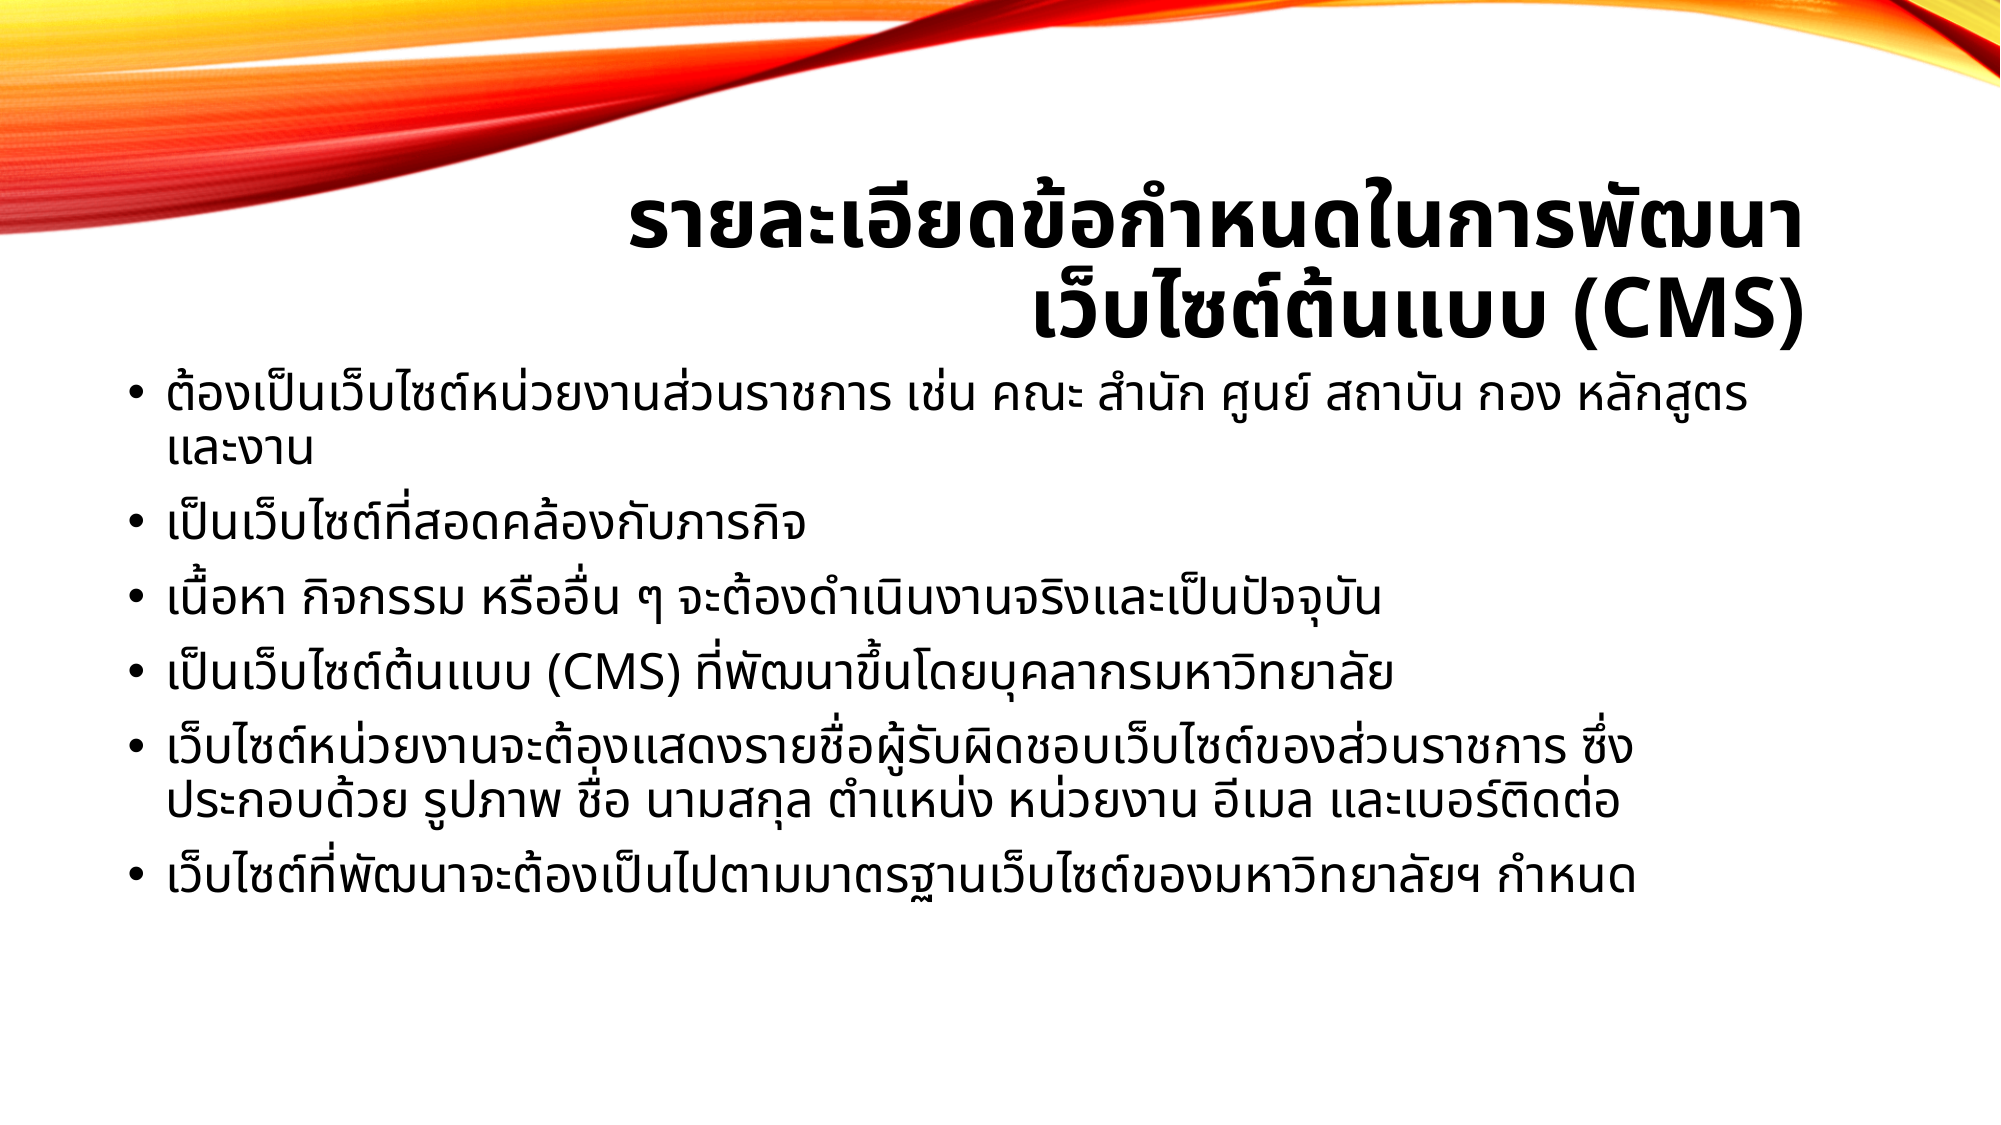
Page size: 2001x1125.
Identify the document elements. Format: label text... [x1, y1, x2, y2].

picture [0, 0, 2000, 237]
title รายละเอียดข้อกำหนดในการพัฒนาเว็บไซต์ต้นแบบ (CMS) [408, 159, 1821, 372]
list ต้องเป็นเว็บไซต์หน่วยงานส่วนราชการ เช่น คณะ สำนัก ศูนย์ สถาบัน กอง หลักสูตร และงาน เป็นเว็บไซต์ที่สอดคล้องกับภารกิจ เนื้อหา กิจกรรม หรืออื่น ๆ จะต้องดำเนินงานจริงและเป็นปัจจุบัน เป็นเว็บไซต์ต้นแบบ (CMS) ที่พัฒนาขึ้นโดยบุคลากรมหาวิทยาลัย เว็บไซต์หน่วยงานจะต้องแสดงรายชื่อผู้รับผิดชอบเว็บไซต์ของส่วนราชการ ซึ่งประกอบด้วย รูปภาพ ชื่อ นามสกุล ตำแหน่ง หน่วยงาน อีเมล และเบอร์ติดต่อ เว็บไซต์ที่พัฒนาจะต้องเป็นไปตามมาตรฐานเว็บไซต์ของมหาวิทยาลัยฯ กำหนด [112, 360, 1809, 1021]
